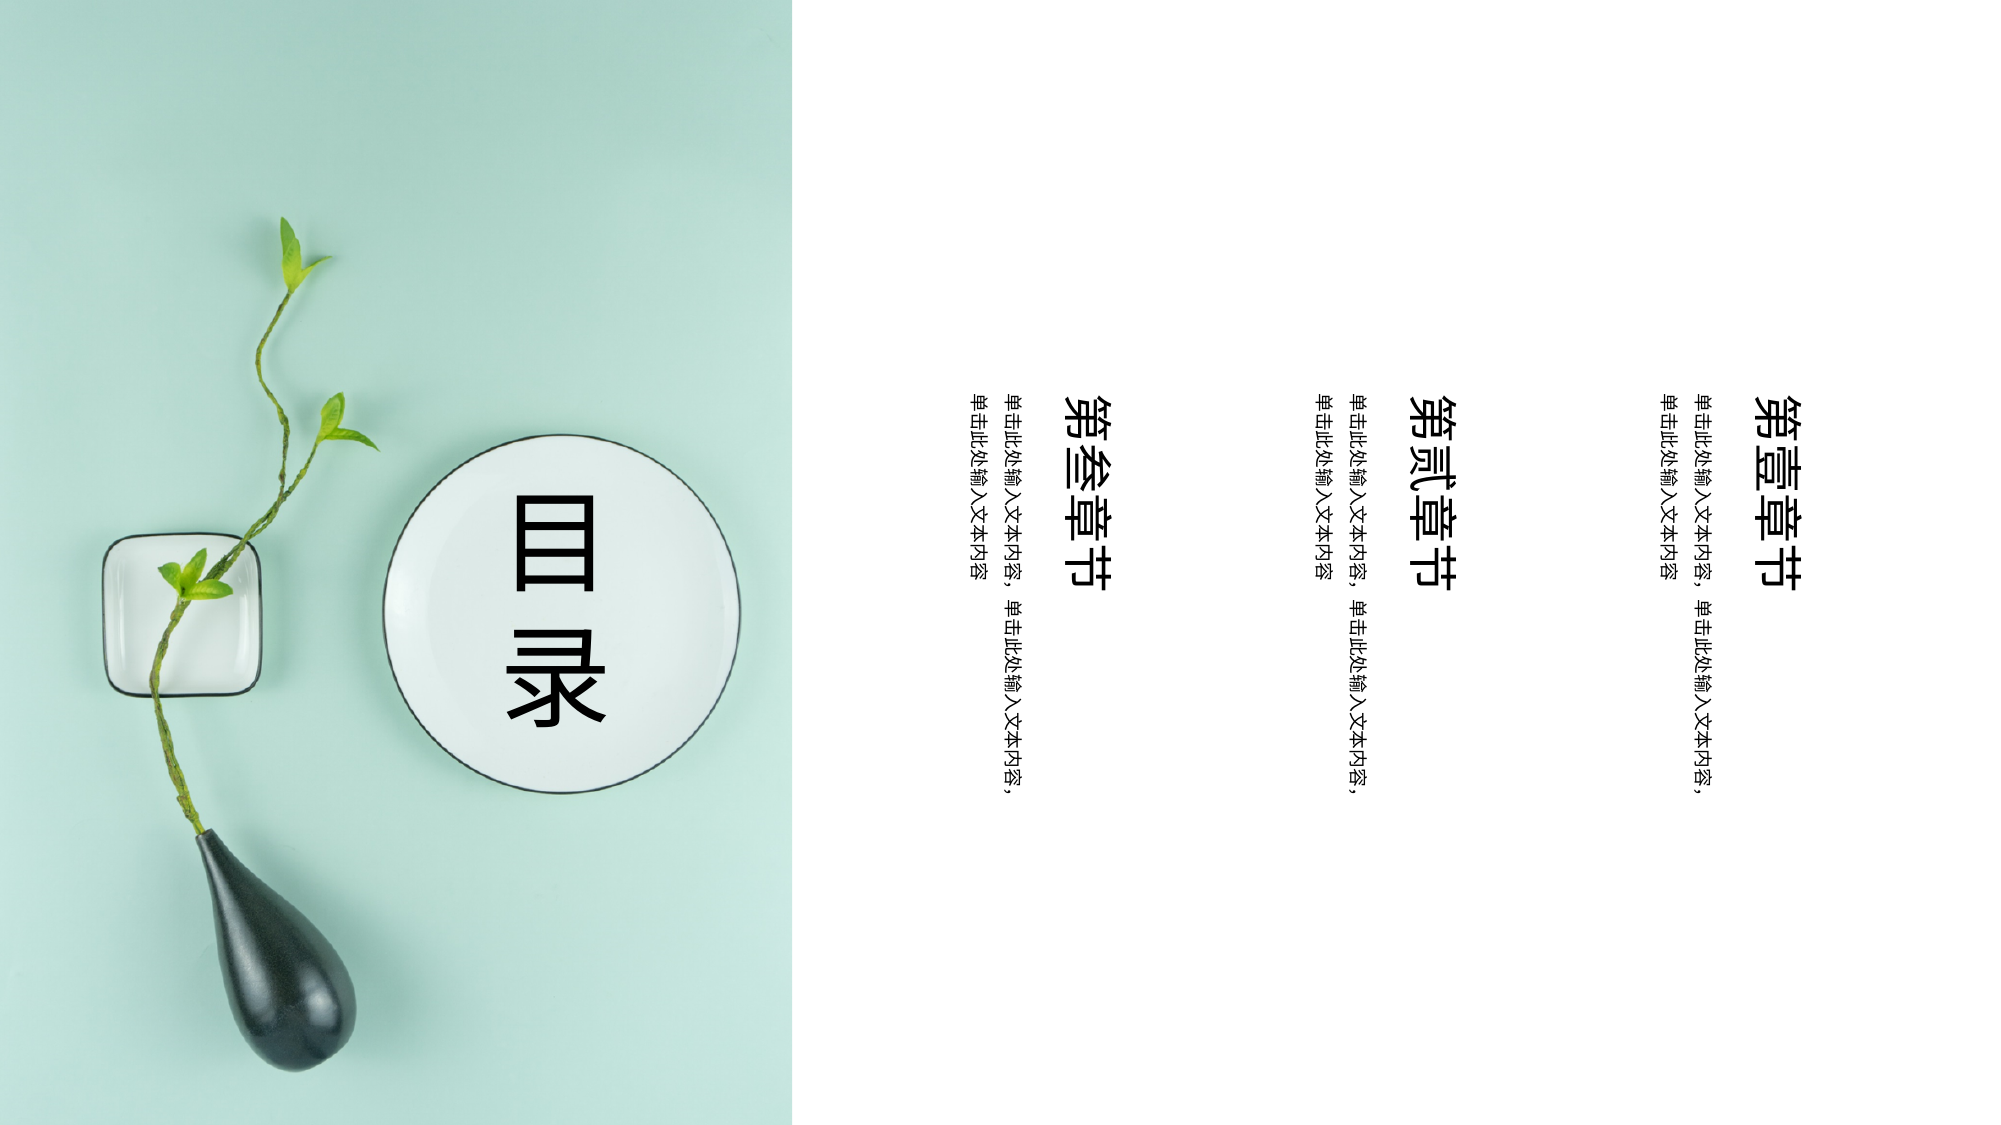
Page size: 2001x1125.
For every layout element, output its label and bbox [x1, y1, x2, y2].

picture [0, 1, 960, 1125]
text_box [1256, 378, 1473, 836]
text_box [911, 378, 1128, 836]
text_box [1601, 378, 1817, 836]
